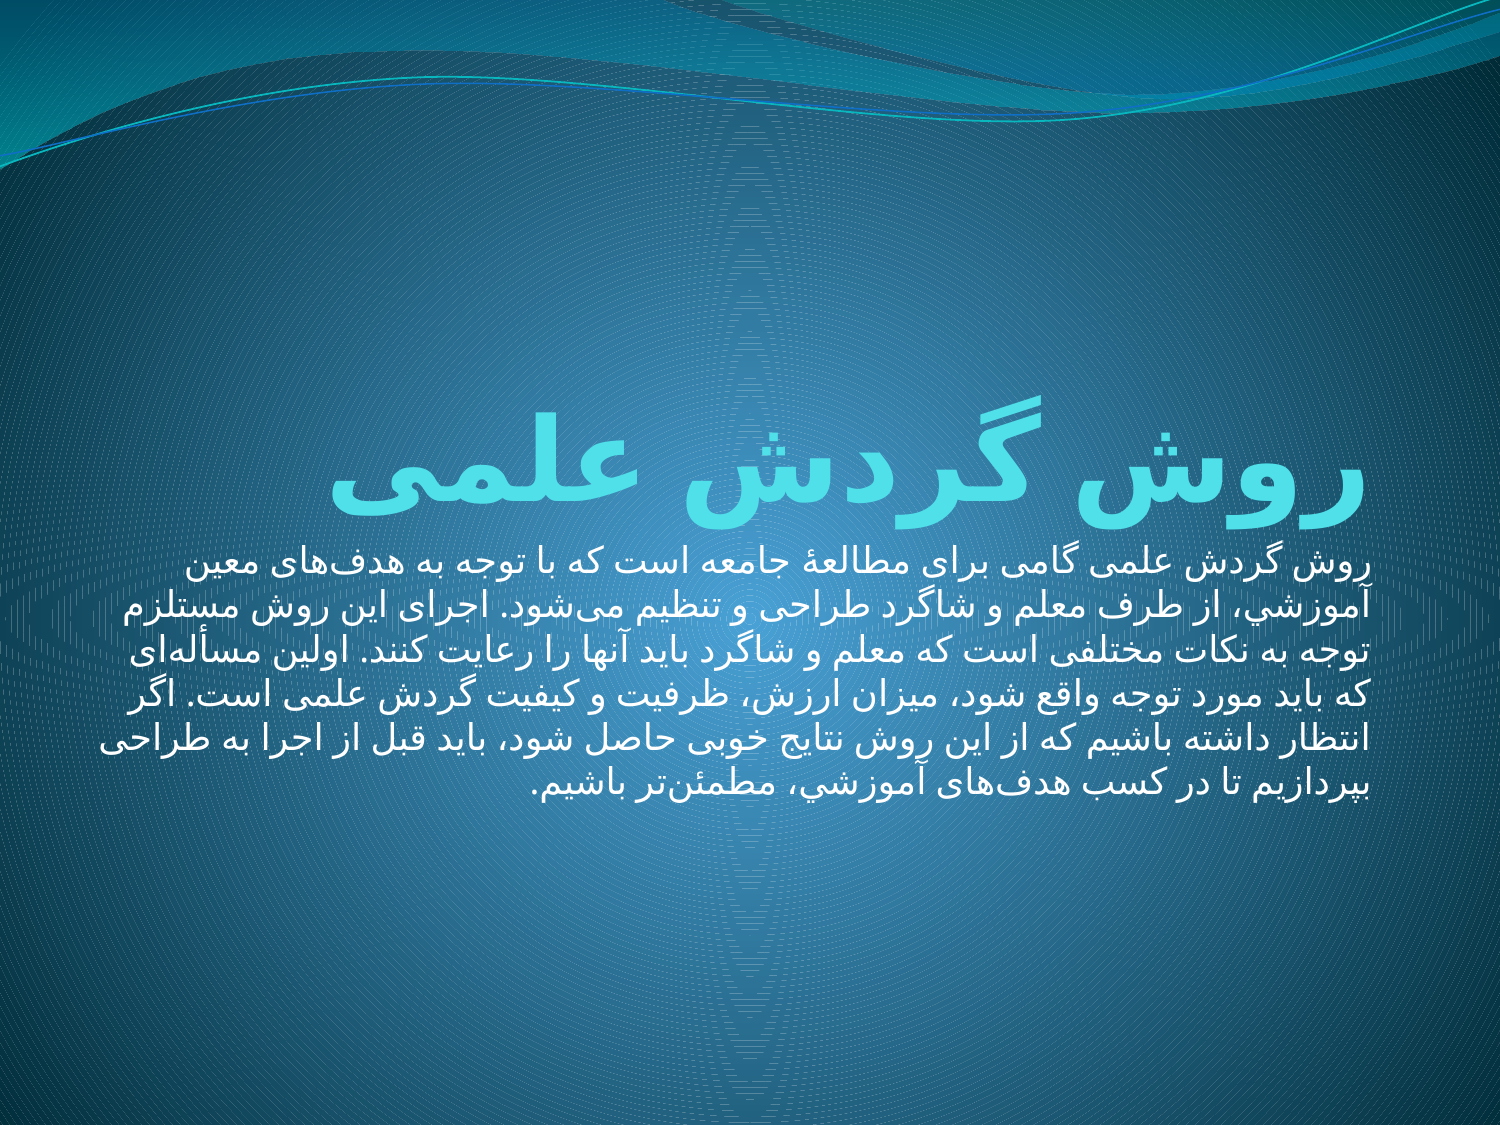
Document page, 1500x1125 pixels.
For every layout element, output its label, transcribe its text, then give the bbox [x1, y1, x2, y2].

title روش گردش علمی [87, 224, 1376, 525]
subtitle روش گردش علمى گامى براى مطالعهٔ جامعه است که با توجه به هدف‌هاى معين آموزشي، از طرف معلم و شاگرد طراحى و تنظيم مى‌شود. اجراى اين روش مستلزم توجه به نکات مختلفى است که معلم و شاگرد بايد آنها را رعايت کنند. اولين مسأله‌اى که بايد مورد توجه واقع شود، ميزان ارزش، ظرفيت و کيفيت گردش علمى است. اگر انتظار داشته باشيم که از اين روش نتايج خوبى حاصل شود، بايد قبل از اجرا به طراحى بپردازيم تا در کسب هدف‌هاى آموزشي، مطمئن‌تر باشيم. [87, 529, 1376, 818]
